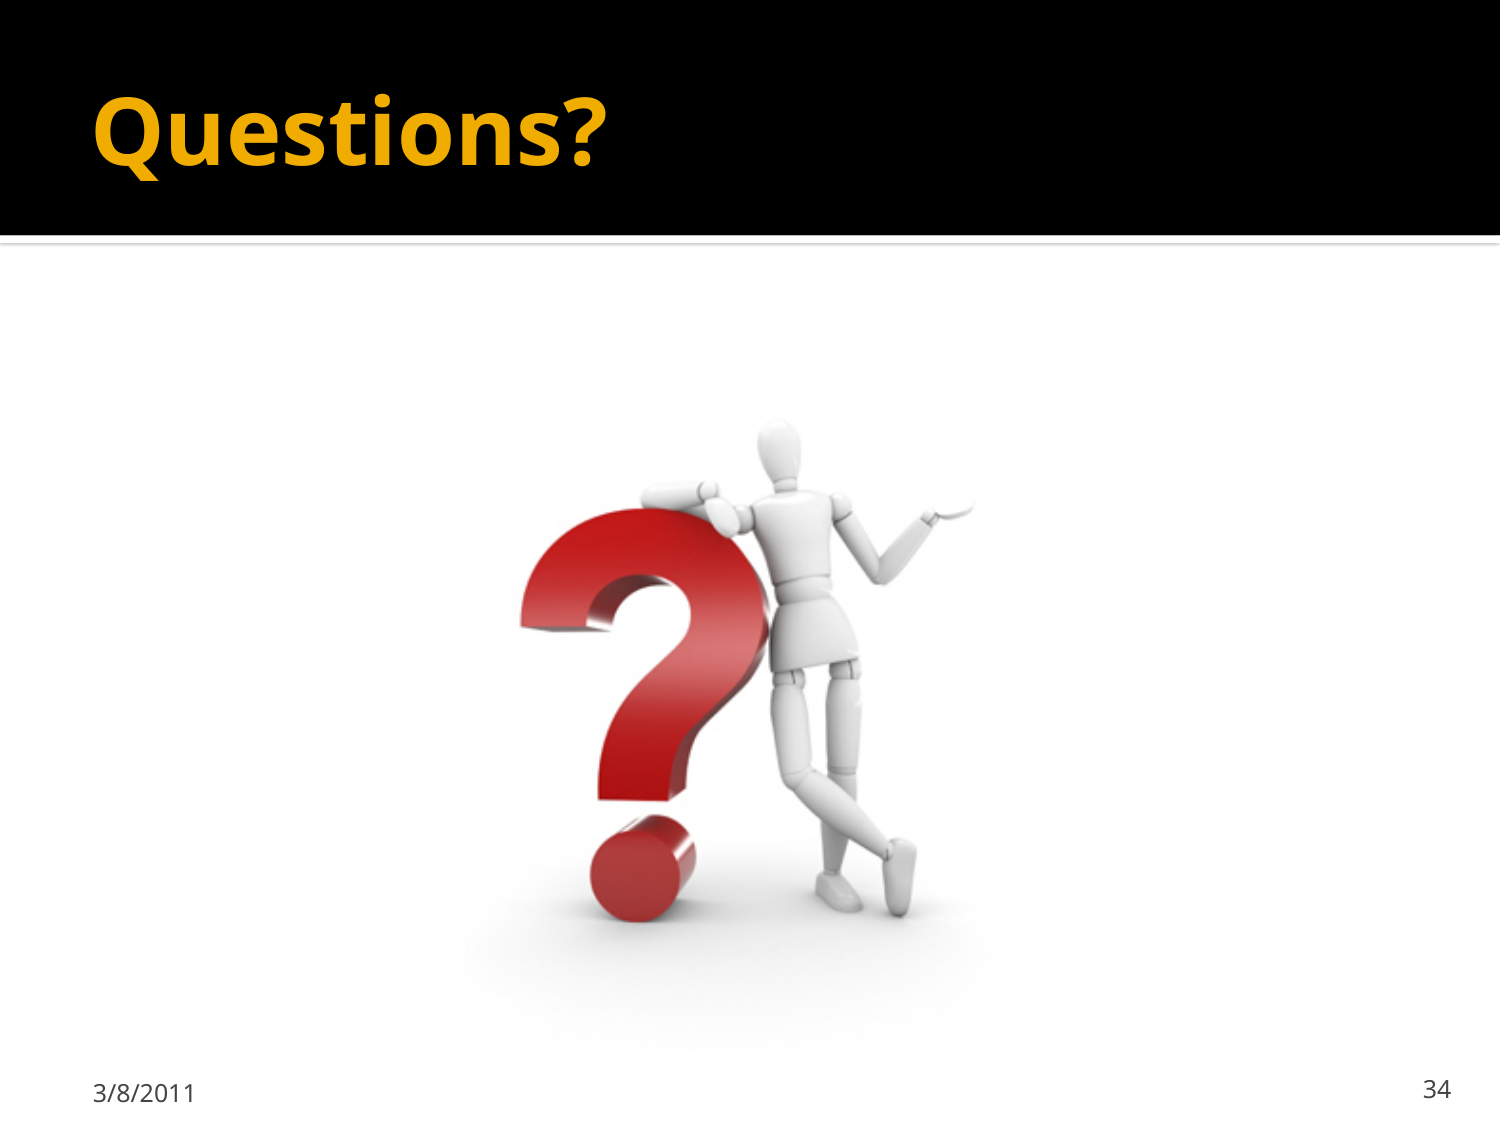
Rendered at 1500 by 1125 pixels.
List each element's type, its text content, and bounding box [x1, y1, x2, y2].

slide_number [75, 1062, 425, 1108]
slide_number 34 [1345, 1062, 1467, 1108]
title Questions? [75, 25, 1425, 231]
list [465, 291, 1035, 1050]
